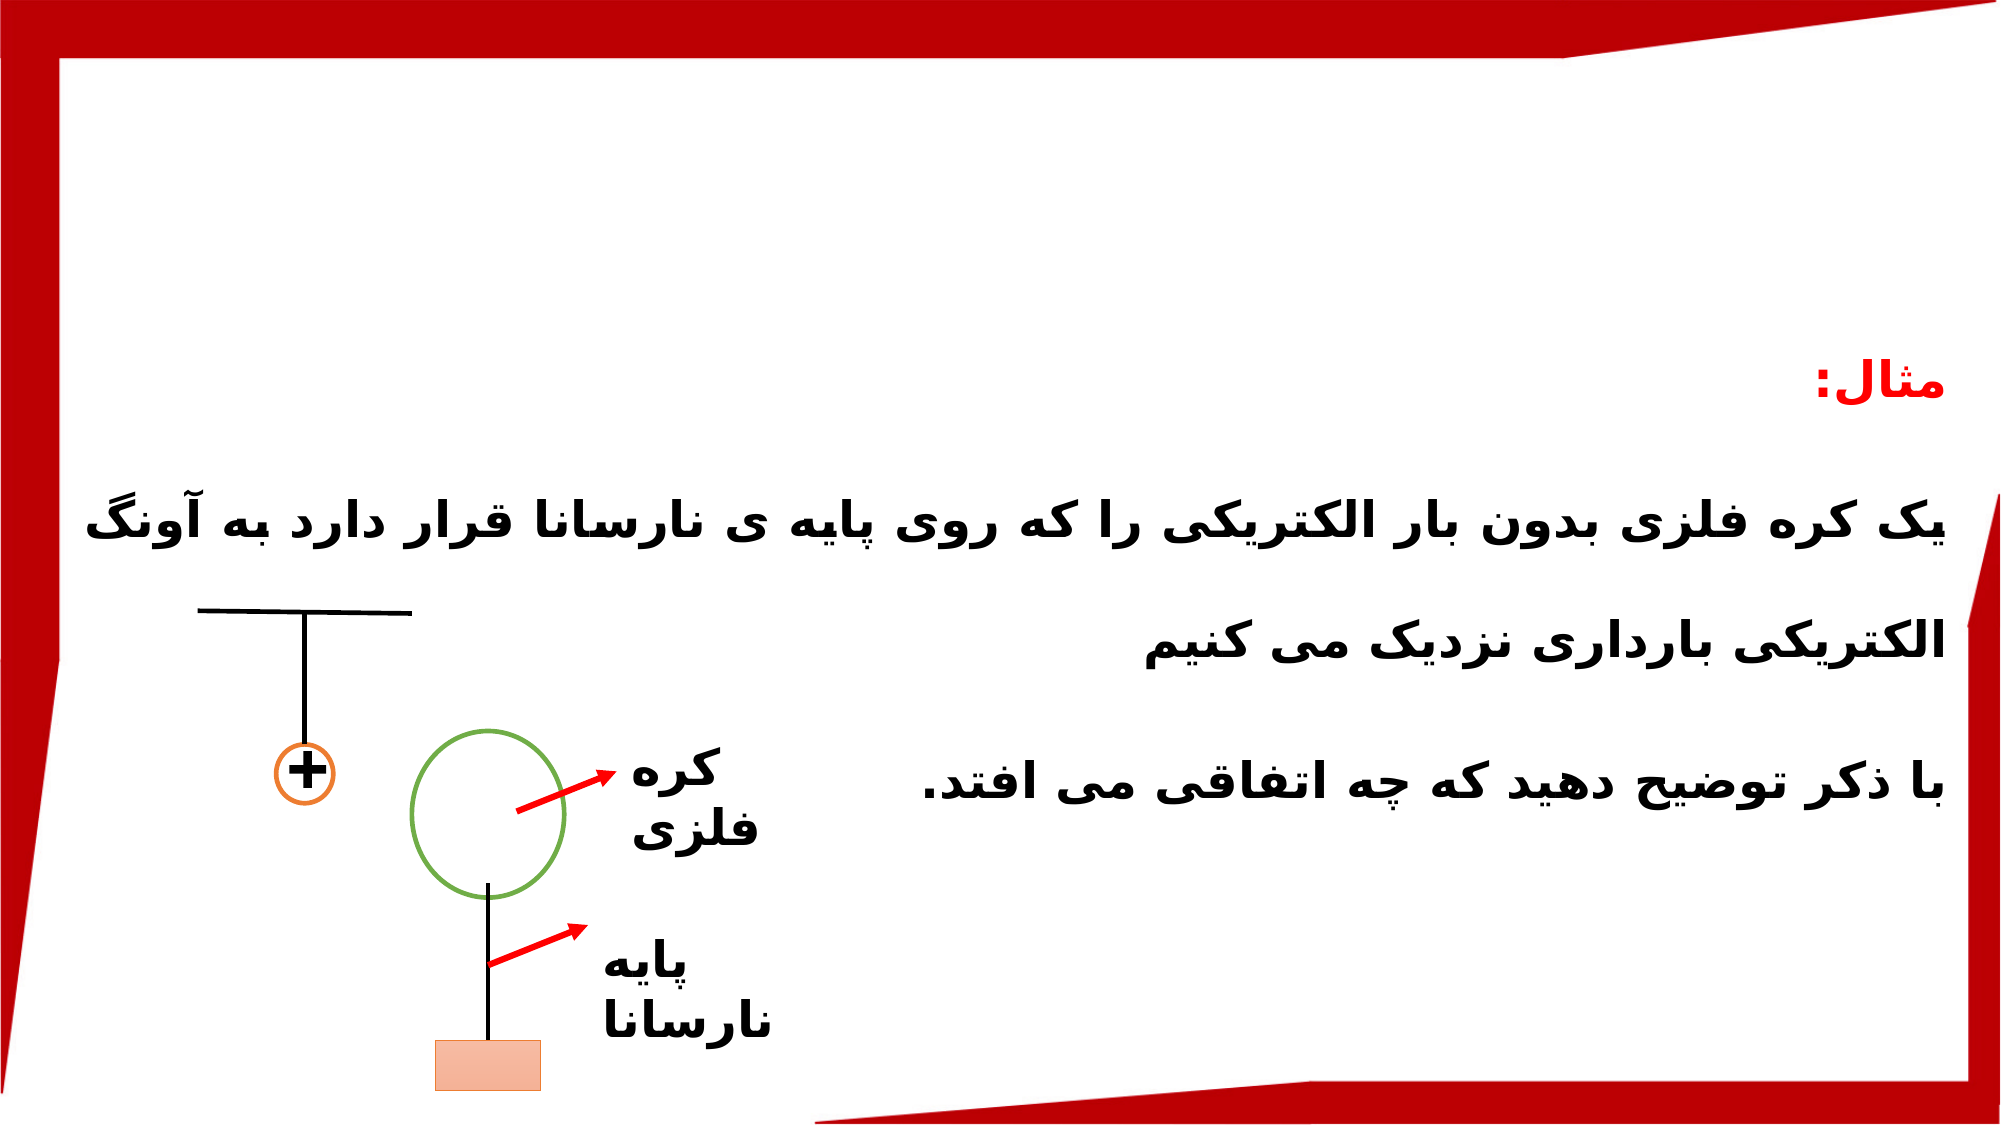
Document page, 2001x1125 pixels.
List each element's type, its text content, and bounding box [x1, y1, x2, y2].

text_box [197, 610, 412, 614]
text_box پایه نارسانا [588, 920, 808, 1055]
text_box [290, 743, 319, 747]
text_box [275, 753, 326, 805]
text_box مثال: یک کره فلزی بدون بار الکتریکی را که روی پایه ی نارسانا قرار دارد به آونگ الکتریکی بارداری نزدیک می کنیم با ذکر توضیح دهید که چه اتفاقی می افتد. [69, 279, 1963, 817]
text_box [516, 771, 617, 812]
picture [0, 0, 2001, 1125]
text_box [435, 1040, 541, 1091]
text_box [283, 747, 334, 795]
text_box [488, 925, 589, 966]
text_box [410, 729, 566, 899]
text_box کره فلزی [616, 728, 836, 863]
